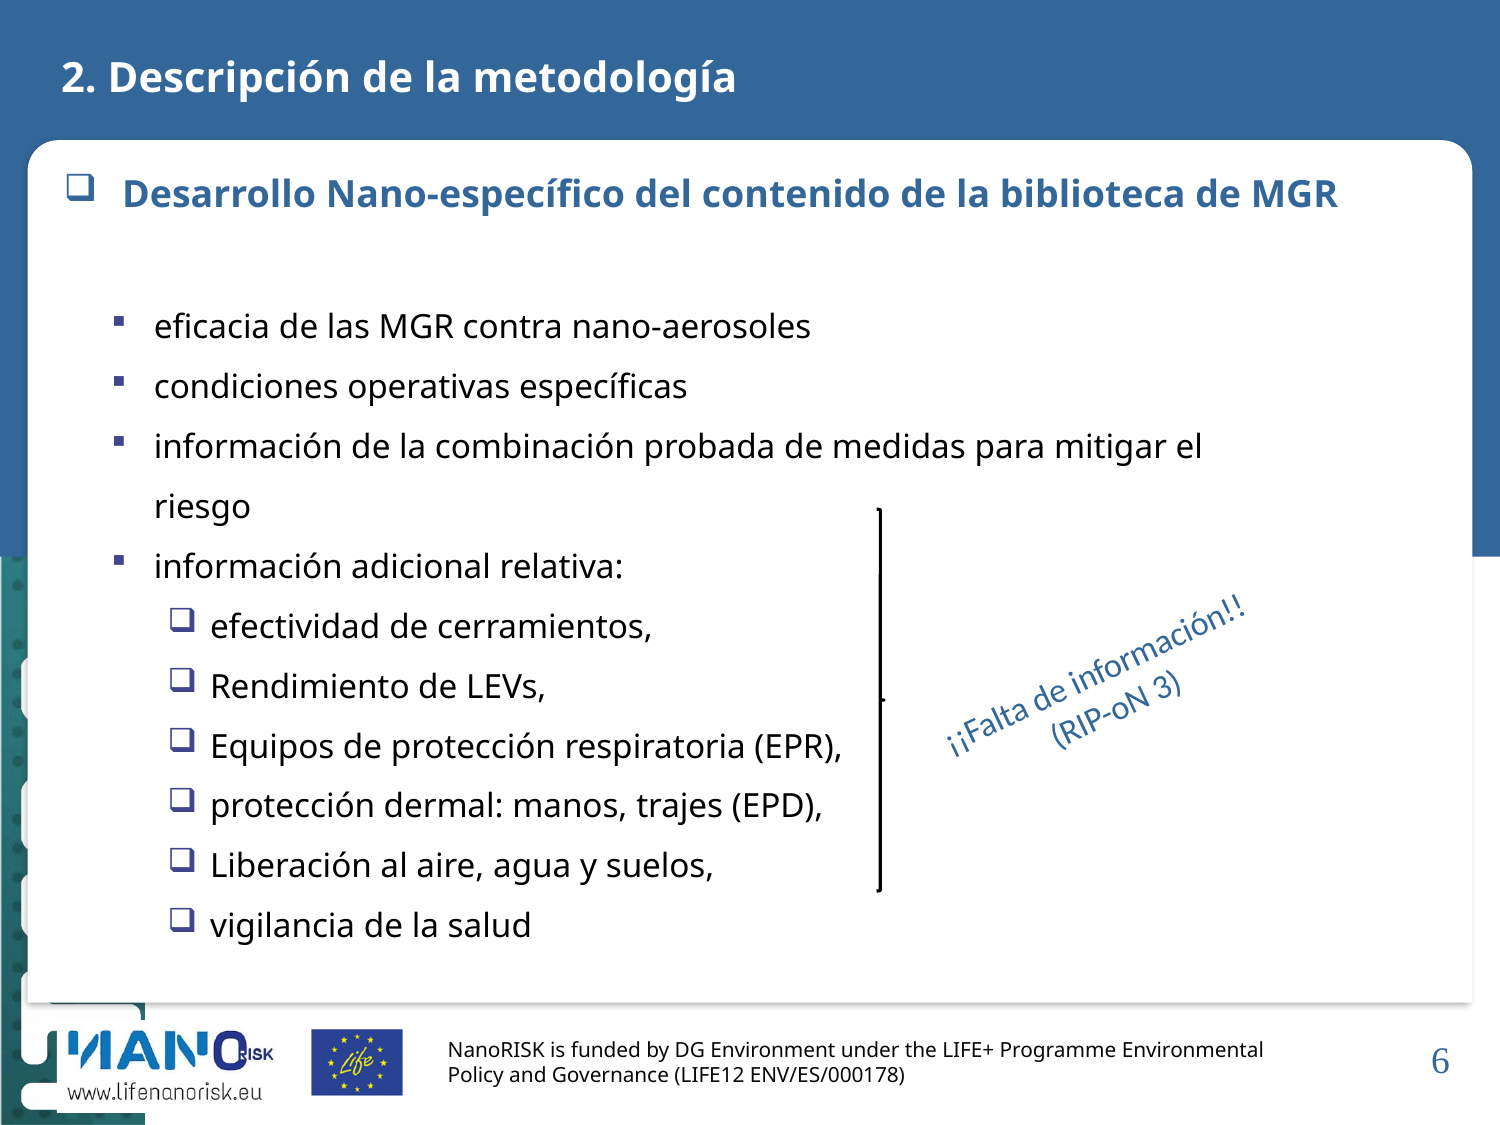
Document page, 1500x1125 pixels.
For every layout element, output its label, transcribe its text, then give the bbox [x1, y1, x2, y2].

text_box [96, 277, 1379, 892]
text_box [56, 1020, 1310, 1113]
text_box Desarrollo Nano-específico del contenido de la biblioteca de MGR [48, 162, 1372, 223]
text_box 2. Descripción de la metodología [46, 43, 1467, 159]
picture [2, 557, 145, 1124]
text_box [0, 0, 1500, 557]
slide_number 6 [1416, 1029, 1500, 1104]
text_box [26, 141, 1474, 1004]
